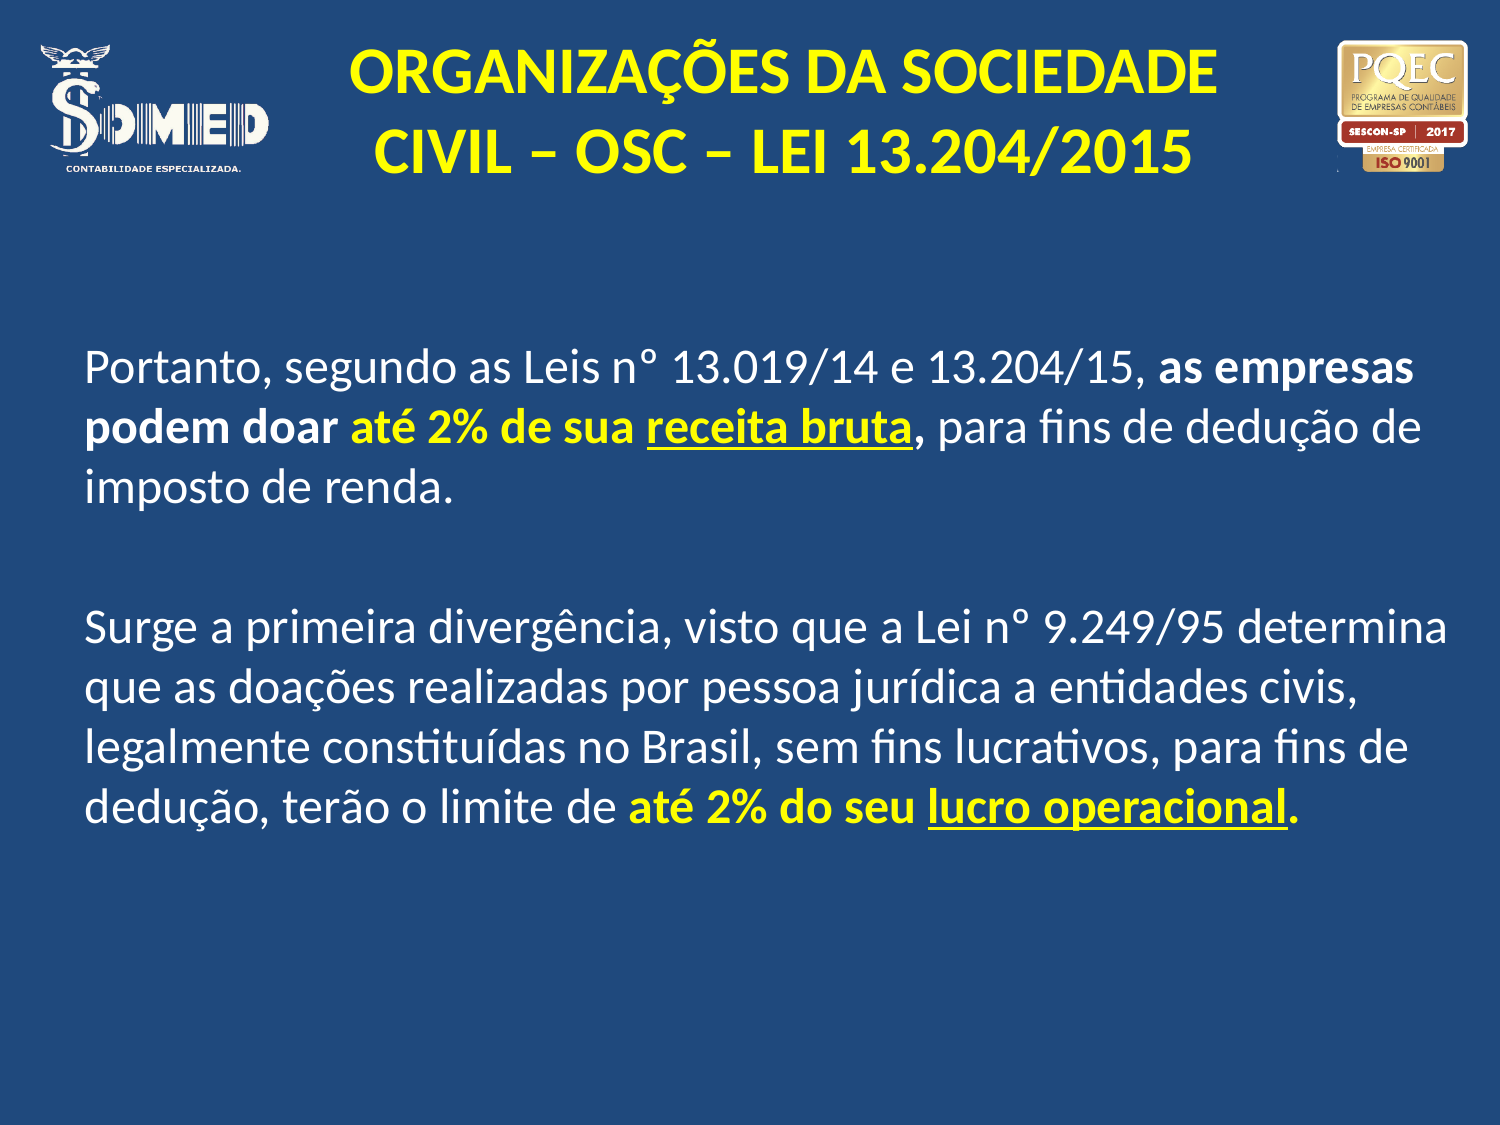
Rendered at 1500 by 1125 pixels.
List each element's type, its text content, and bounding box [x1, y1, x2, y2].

list Portanto, segundo as Leis nº 13.019/14 e 13.204/15, as empresas podem doar até 2% de sua receita bruta, para fins de dedução de imposto de renda. Surge a primeira divergência, visto que a Lei nº 9.249/95 determina que as doações realizadas por pessoa jurídica a entidades civis, legalmente constituídas no Brasil, sem fins lucrativos, para fins de dedução, terão o limite de até 2% do seu lucro operacional. [69, 326, 1468, 1125]
picture [1336, 40, 1468, 172]
title ORGANIZAÇÕES DA SOCIEDADE CIVIL – OSC – LEI 13.204/2015 [117, 53, 1468, 241]
picture [32, 39, 281, 196]
